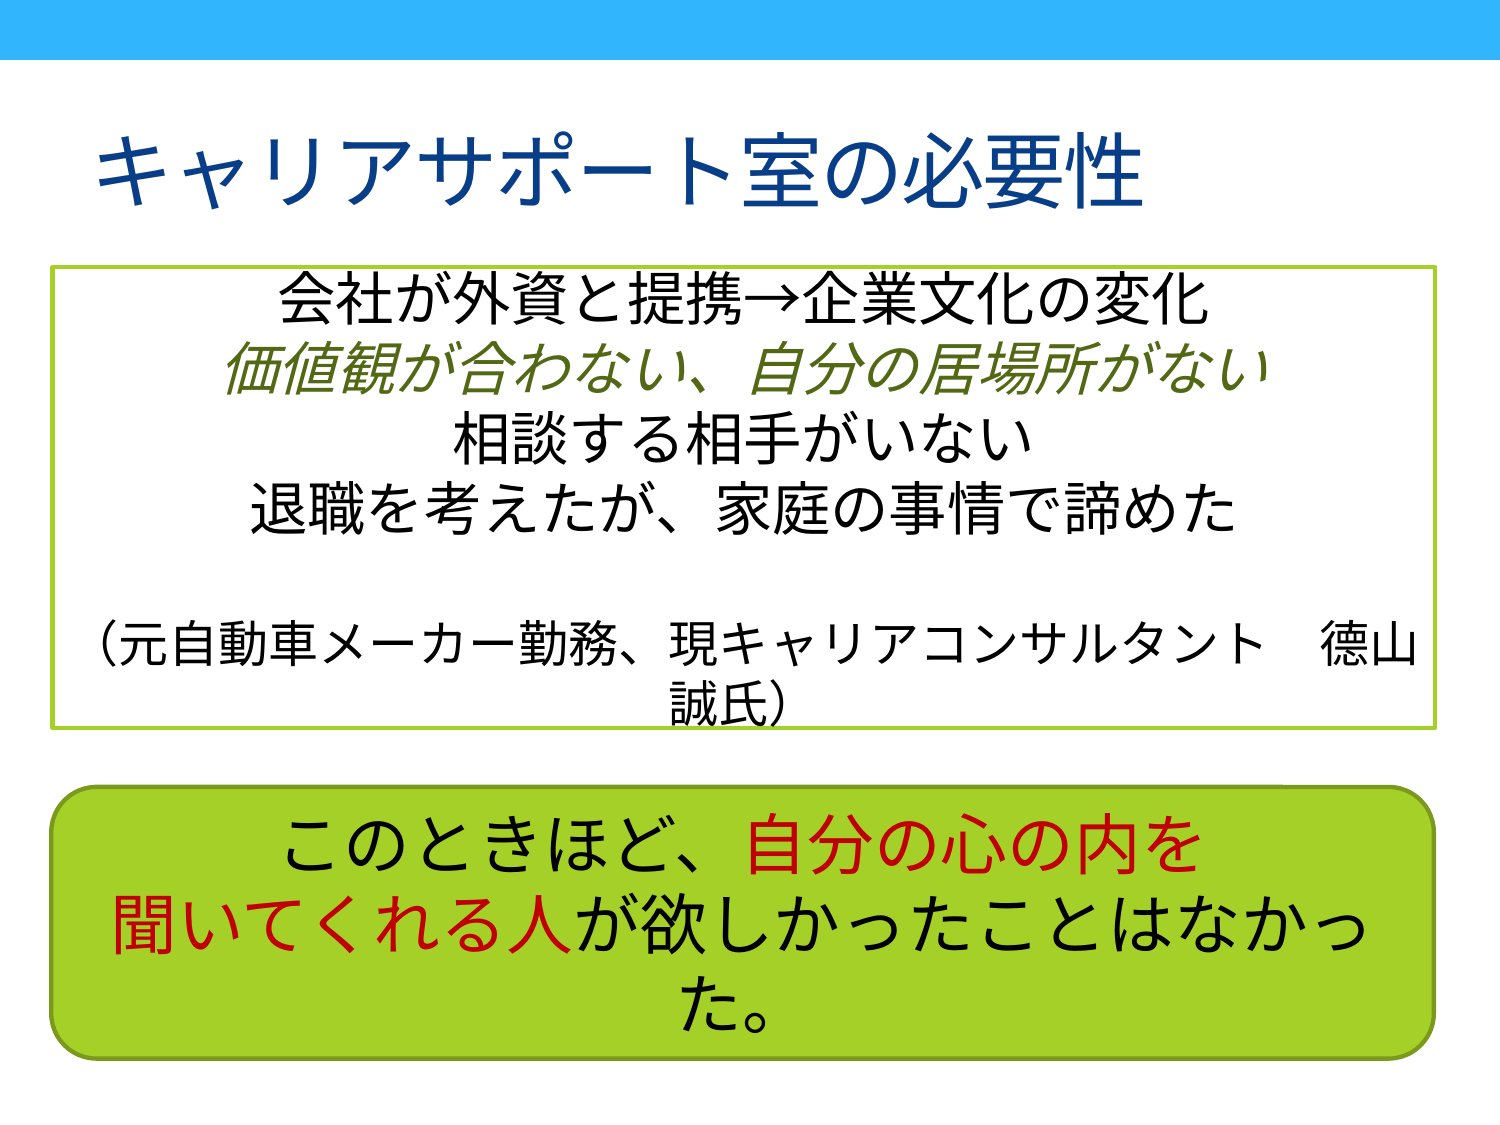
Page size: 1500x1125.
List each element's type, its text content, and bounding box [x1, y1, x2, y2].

title キャリアサポート室の必要性 [75, 87, 1425, 250]
text_box 会社が外資と提携→企業文化の変化 価値観が合わない、自分の居場所がない 相談する相手がいない 退職を考えたが、家庭の事情で諦めた （元自動車メーカー勤務、現キャリアコンサルタント 德山誠氏） [50, 265, 1437, 730]
text_box このときほど、自分の心の内を 聞いてくれる人が欲しかったことはなかった。 [49, 784, 1437, 1061]
